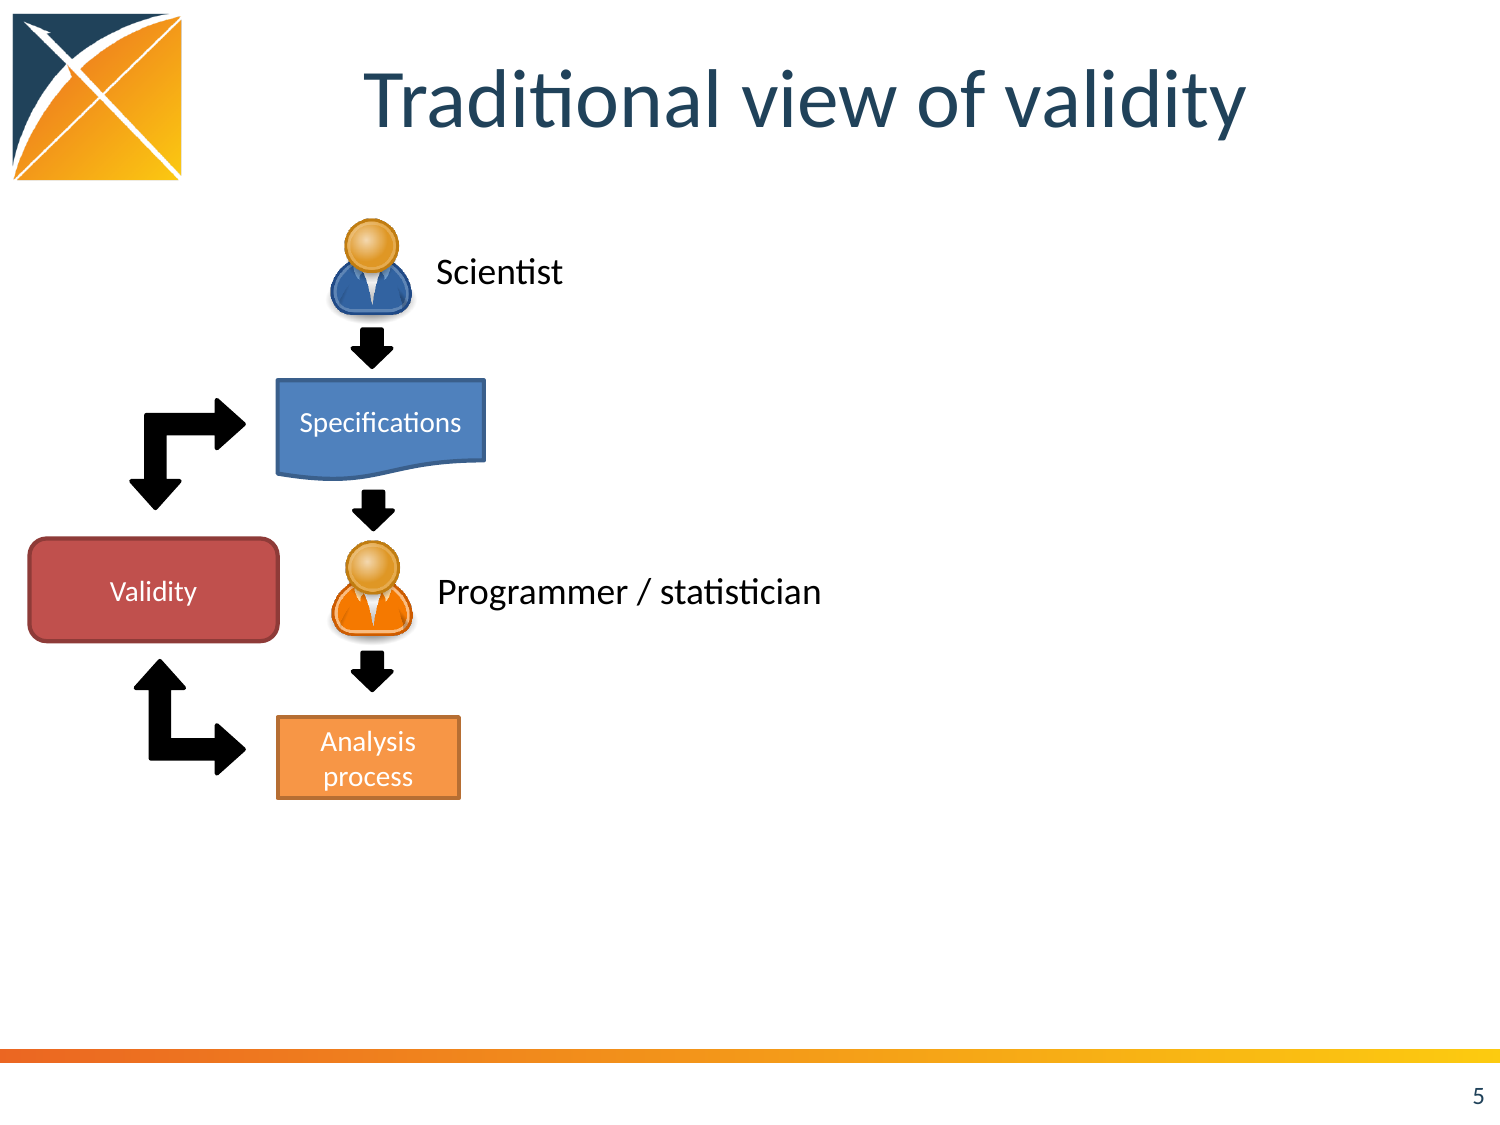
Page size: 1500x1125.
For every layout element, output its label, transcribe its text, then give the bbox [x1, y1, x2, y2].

text_box [350, 658, 394, 693]
picture [312, 531, 432, 652]
text_box [133, 658, 246, 776]
text_box Scientist [436, 239, 579, 300]
picture [0, 0, 206, 200]
picture [311, 210, 431, 330]
text_box Programmer / statistician [435, 559, 838, 620]
text_box Validity [27, 536, 280, 644]
slide_number 5 [1149, 1065, 1500, 1125]
text_box [350, 339, 394, 370]
text_box Specifications [275, 378, 486, 481]
text_box [129, 398, 246, 511]
text_box Analysis process [276, 715, 461, 800]
text_box [352, 489, 395, 530]
title Traditional view of validity [187, 24, 1425, 163]
